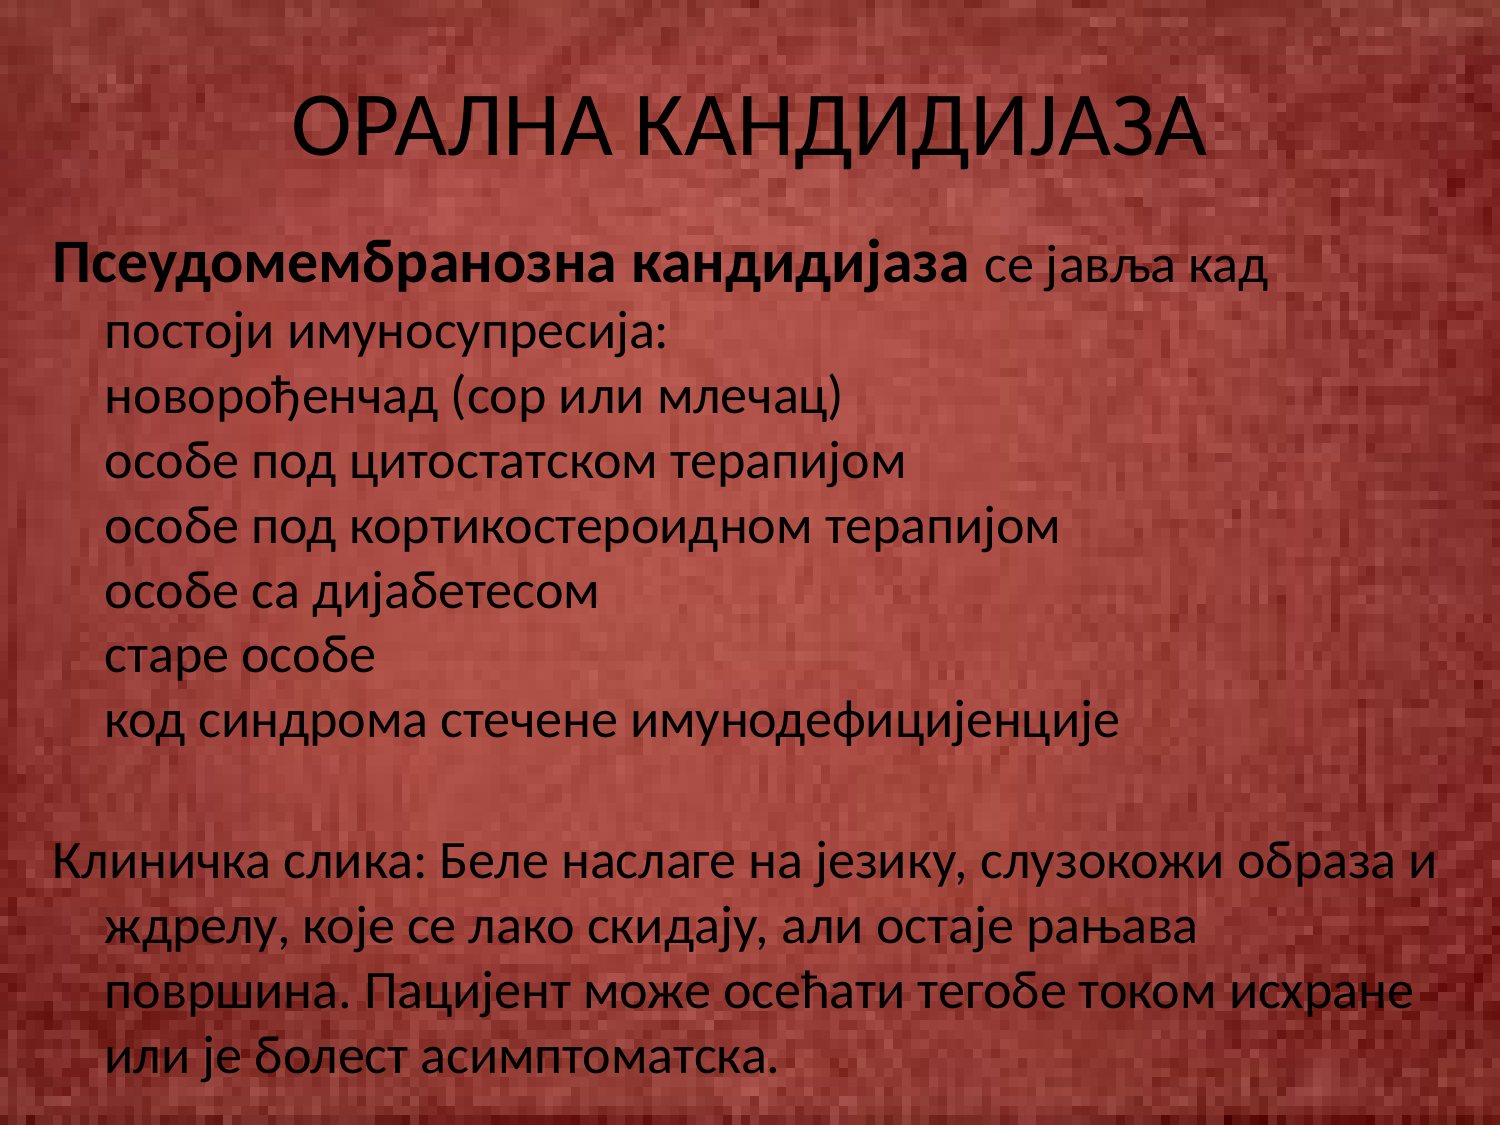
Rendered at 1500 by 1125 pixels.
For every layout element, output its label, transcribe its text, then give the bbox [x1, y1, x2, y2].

title ОРАЛНА КАНДИДИЈАЗА [75, 24, 1425, 212]
list Псеудомембранозна кандидијаза се јавља кад постоји имуносупресија: новорођенчад (сор или млечац) особе под цитостатском терапијом особе под кортикостероидном терапијом особе са дијабетесом старе особе код синдрома стечене имунодефицијенције Клиничка слика: Беле наслаге на језику, слузокожи образа и ждрелу, које се лако скидају, али остаје рањава површина. Пацијент може осећати тегобе током исхране или је болест асимптоматска. [37, 212, 1463, 1100]
picture [0, 0, 1500, 1125]
